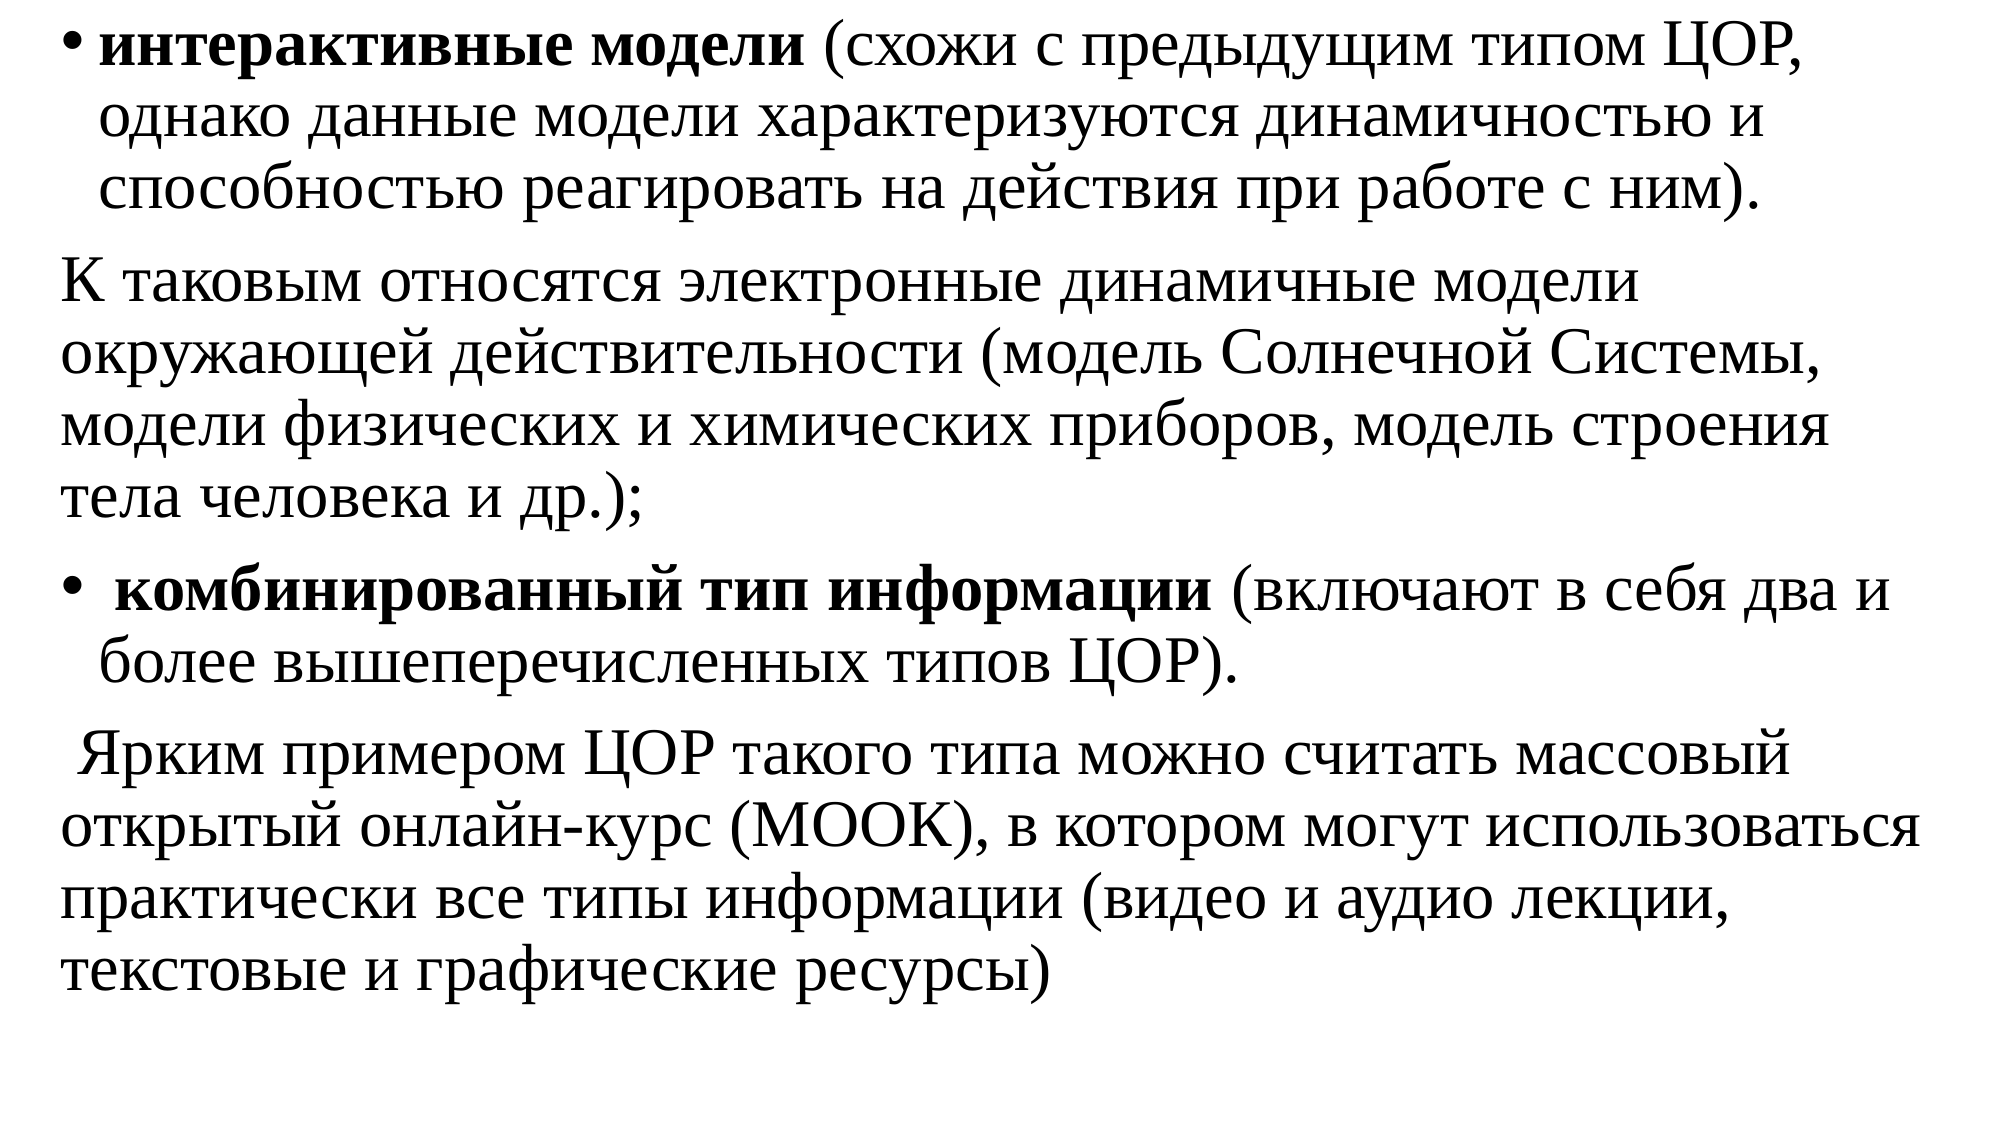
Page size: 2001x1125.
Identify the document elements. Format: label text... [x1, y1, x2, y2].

list интерактивные модели (схожи с предыдущим типом ЦОР, однако данные модели характеризуются динамичностью и способностью реагировать на действия при работе с ним). К таковым относятся электронные динамичные модели окружающей действительности (модель Солнечной Системы, модели физических и химических приборов, модель строения тела человека и др.); комбинированный тип информации (включают в себя два и более вышеперечисленных типов ЦОР). Ярким примером ЦОР такого типа можно считать массовый открытый онлайн-курс (МООК), в котором могут использоваться практически все типы информации (видео и аудио лекции, текстовые и графические ресурсы) [45, 0, 1963, 1055]
